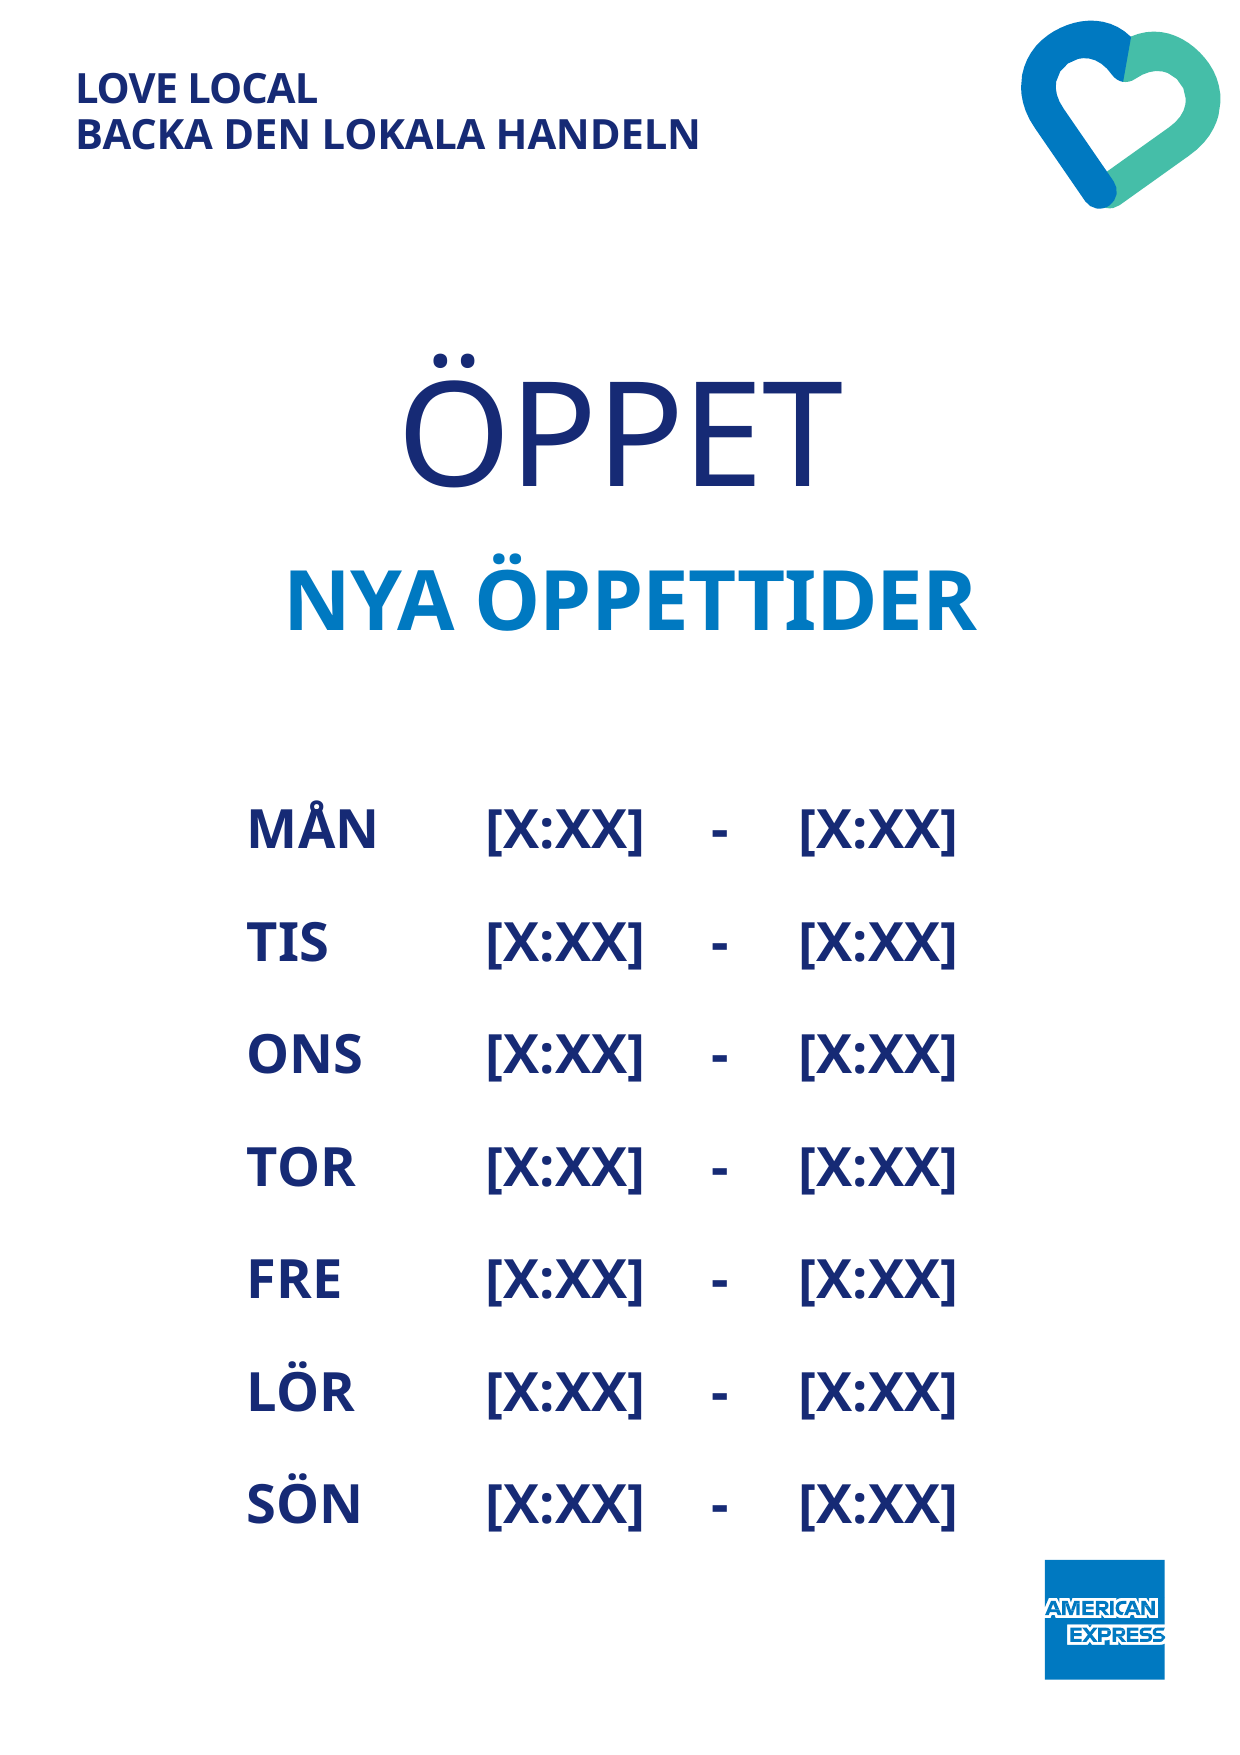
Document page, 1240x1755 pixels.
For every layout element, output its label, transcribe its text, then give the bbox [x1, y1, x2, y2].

table_cell SÖN [232, 1422, 442, 1534]
table_cell LÖR [232, 1309, 442, 1422]
table_header [X:XX] [750, 747, 1008, 859]
table_cell [X:XX] [750, 859, 1008, 972]
table_header [X:XX] [442, 747, 690, 859]
text_box [1044, 1559, 1165, 1680]
table_cell - [690, 972, 750, 1084]
text_box [1082, 1600, 1094, 1616]
table_cell [X:XX] [442, 859, 690, 972]
list ÖPPET NYA ÖPPETTIDER [106, 283, 1134, 1344]
table_cell TIS [232, 859, 442, 972]
text_box [1025, 20, 1132, 82]
table_cell TOR [232, 1084, 442, 1197]
table_cell - [690, 859, 750, 972]
table_cell [X:XX] [750, 1084, 1008, 1197]
table_cell - [690, 1197, 750, 1309]
text_box LOVE LOCAL BACKA DEN LOKALA HANDELN [72, 64, 1081, 158]
table_cell [X:XX] [442, 1197, 690, 1309]
text_box [1115, 1600, 1155, 1616]
table_cell [X:XX] [442, 972, 690, 1084]
table_header - [690, 747, 750, 859]
table_cell [X:XX] [750, 1197, 1008, 1309]
table_cell [X:XX] [750, 972, 1008, 1084]
table_cell [X:XX] [750, 1309, 1008, 1422]
table_cell [X:XX] [442, 1084, 690, 1197]
text_box [1106, 31, 1221, 209]
text_box [1045, 1600, 1080, 1616]
table_cell - [690, 1309, 750, 1422]
text_box [1112, 1627, 1166, 1642]
text_box [1055, 133, 1117, 209]
table_cell - [690, 1422, 750, 1534]
table_cell [X:XX] [442, 1309, 690, 1422]
table_cell FRE [232, 1197, 442, 1309]
table_cell - [690, 1084, 750, 1197]
table_cell ONS [232, 972, 442, 1084]
text_box [1070, 1627, 1111, 1642]
text_box [1095, 1600, 1114, 1616]
table_cell [X:XX] [442, 1422, 690, 1534]
table_header MÅN [232, 747, 442, 859]
table_cell [X:XX] [750, 1422, 1008, 1534]
